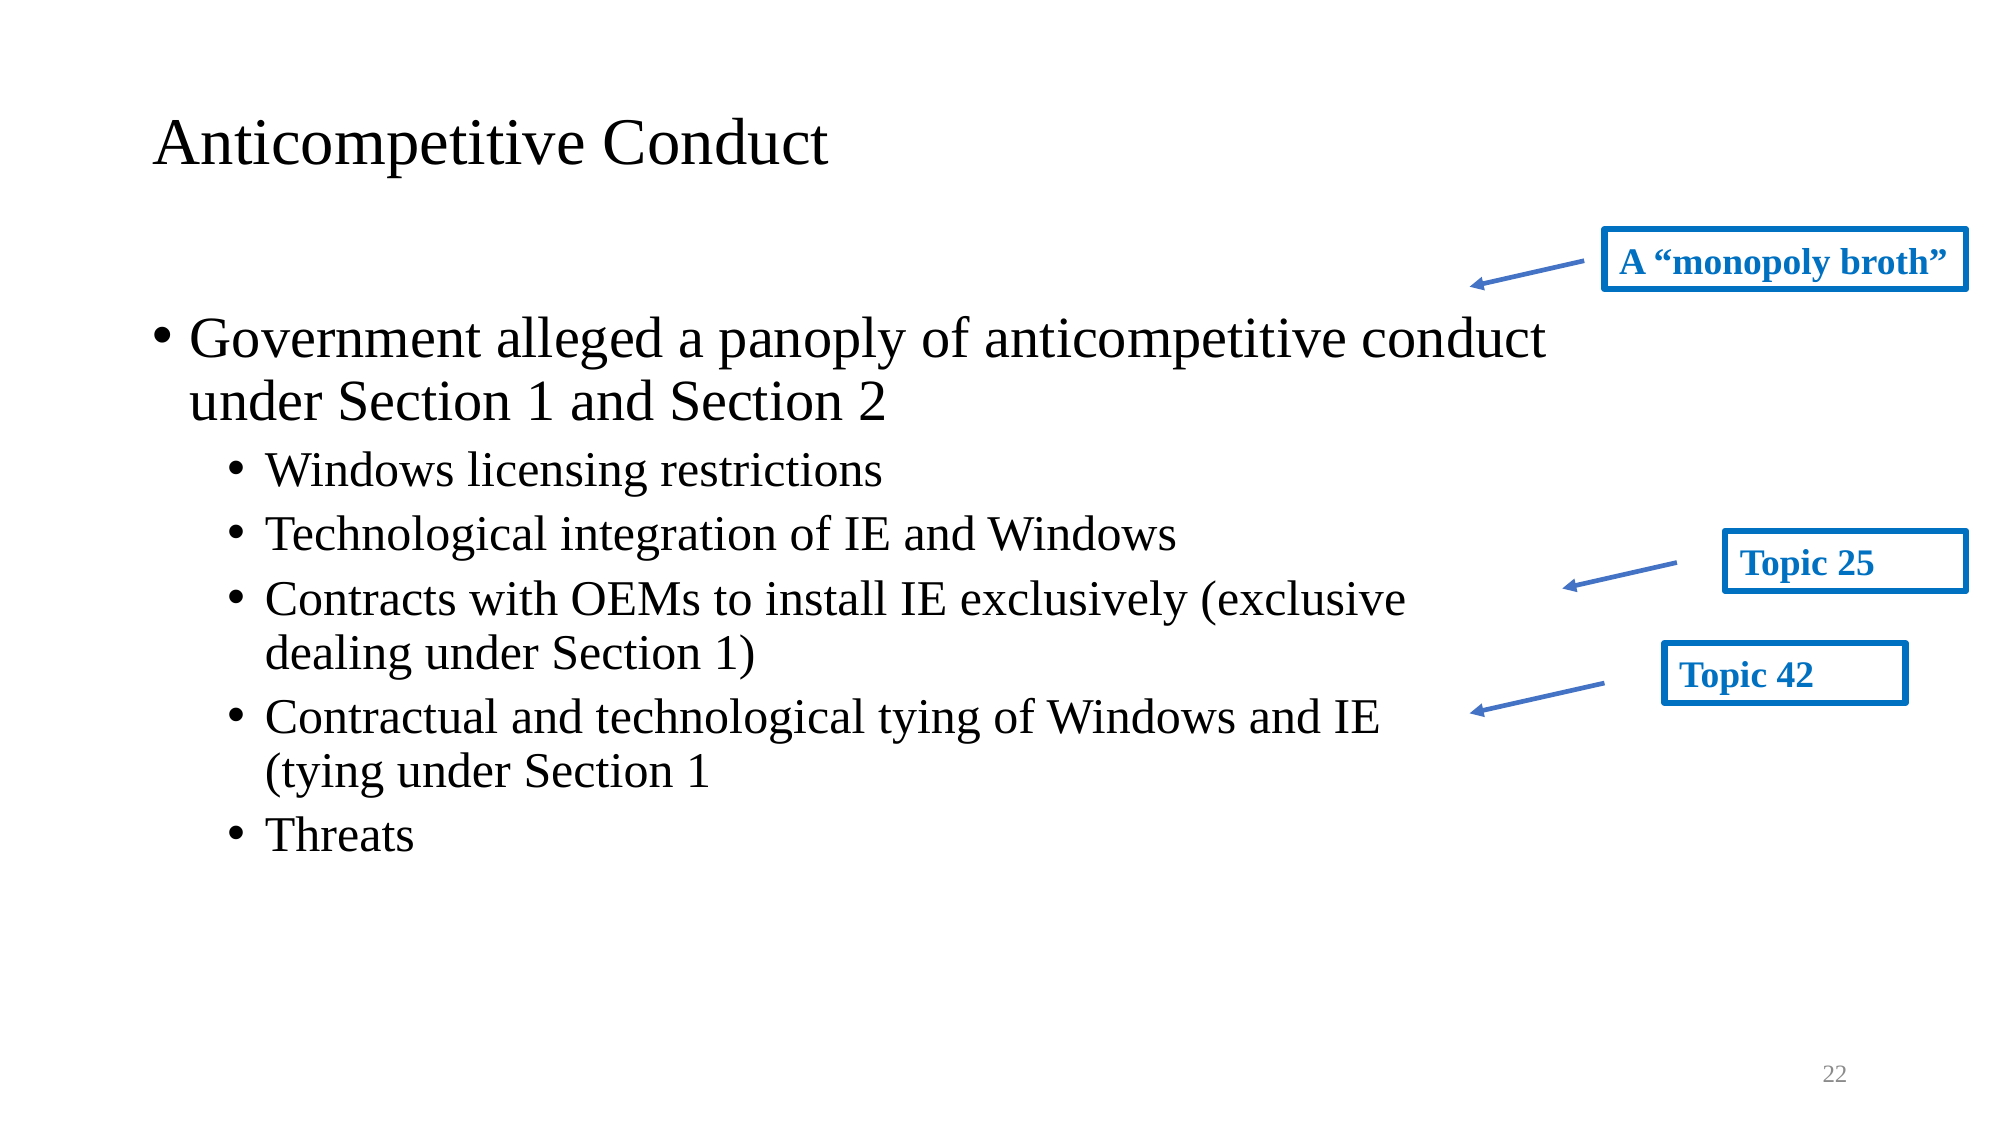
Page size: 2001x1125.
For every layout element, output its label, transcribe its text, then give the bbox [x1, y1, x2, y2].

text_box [1469, 260, 1585, 287]
text_box Topic 42 [1664, 643, 1906, 703]
title Anticompetitive Conduct [137, 34, 1863, 252]
list Government alleged a panoply of anticompetitive conduct under Section 1 and Section 2 Windows licensing restrictions Technological integration of IE and Windows Contracts with OEMs to install IE exclusively (exclusive dealing under Section 1) Contractual and technological tying of Windows and IE (tying under Section 1 Threats [137, 299, 1581, 1014]
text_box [1562, 562, 1677, 589]
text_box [1469, 682, 1605, 714]
text_box Topic 25 [1725, 531, 1966, 591]
text_box A “monopoly broth” [1604, 229, 1966, 289]
slide_number 22 [1412, 1042, 1863, 1103]
